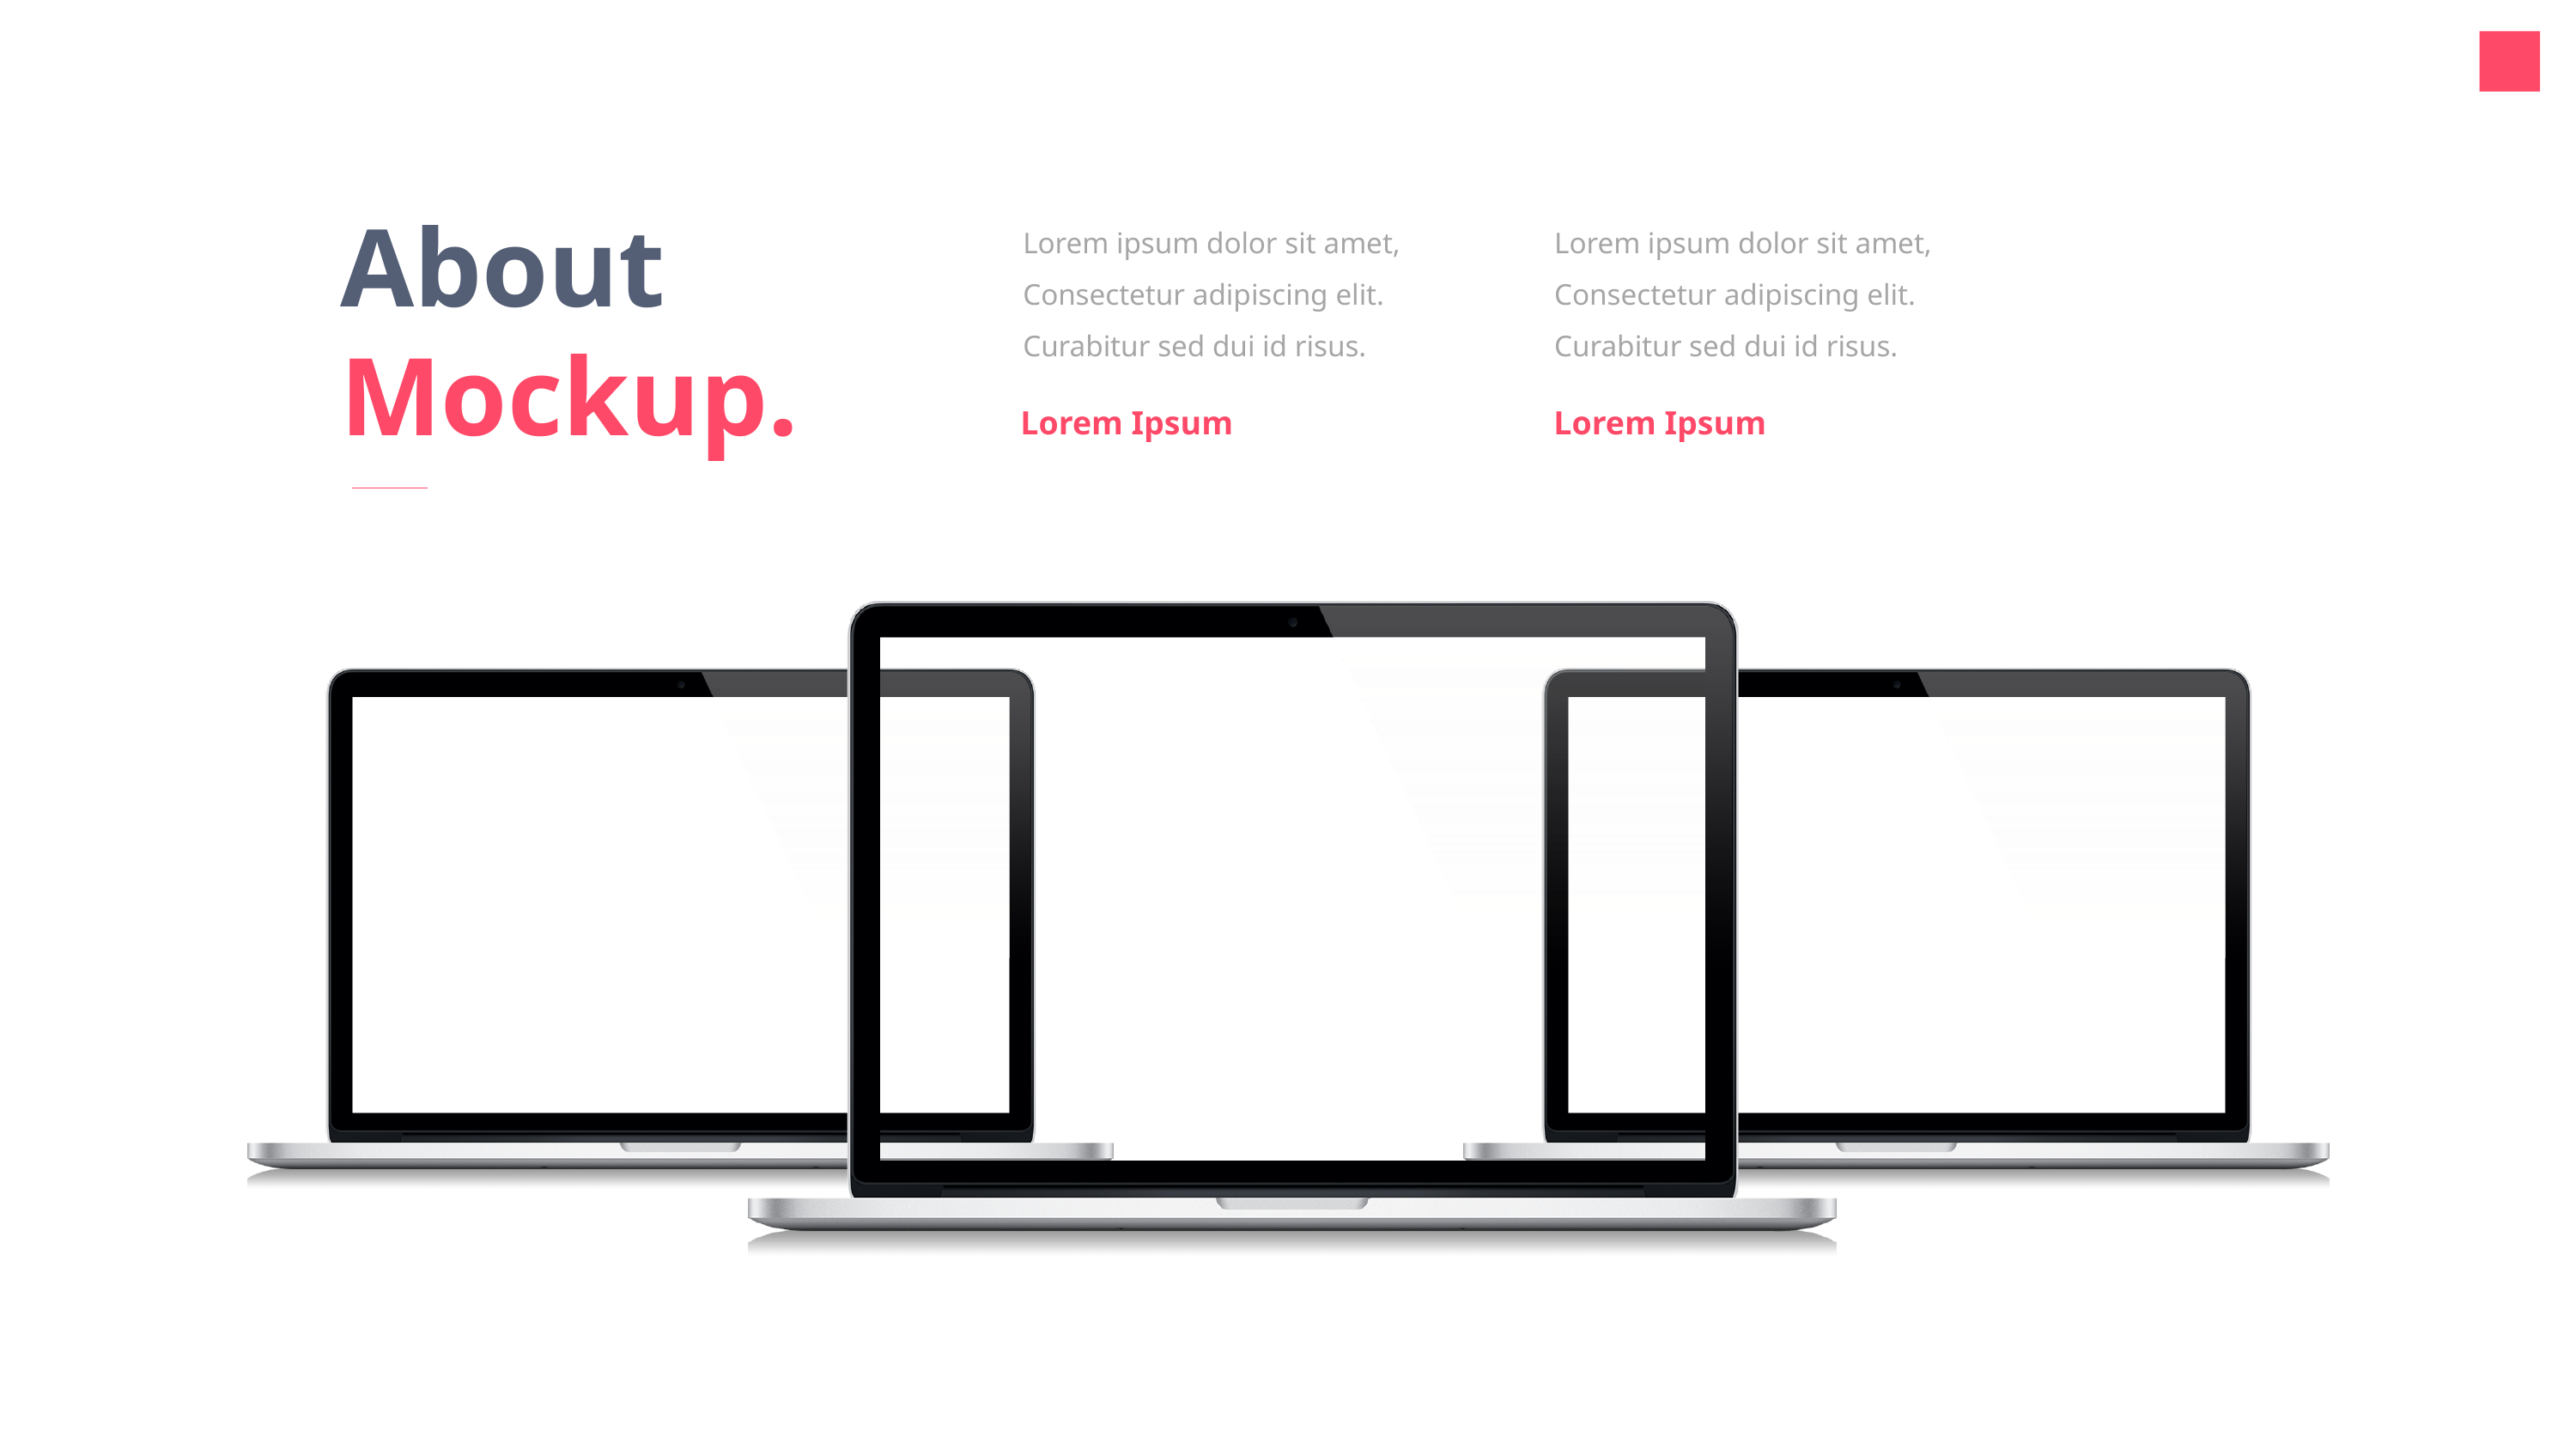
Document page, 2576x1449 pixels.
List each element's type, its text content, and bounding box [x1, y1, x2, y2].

text_box About Mockup. [327, 192, 812, 464]
text_box Lorem ipsum dolor sit amet, Consectetur adipiscing elit. Curabitur sed dui id risus. [1541, 201, 1946, 369]
picture [246, 600, 2330, 1256]
text_box Lorem Ipsum [1007, 396, 1246, 448]
text_box Lorem ipsum dolor sit amet, Consectetur adipiscing elit. Curabitur sed dui id risus. [1010, 201, 1414, 369]
text_box [2479, 30, 2541, 93]
text_box Lorem Ipsum [1540, 396, 1780, 448]
